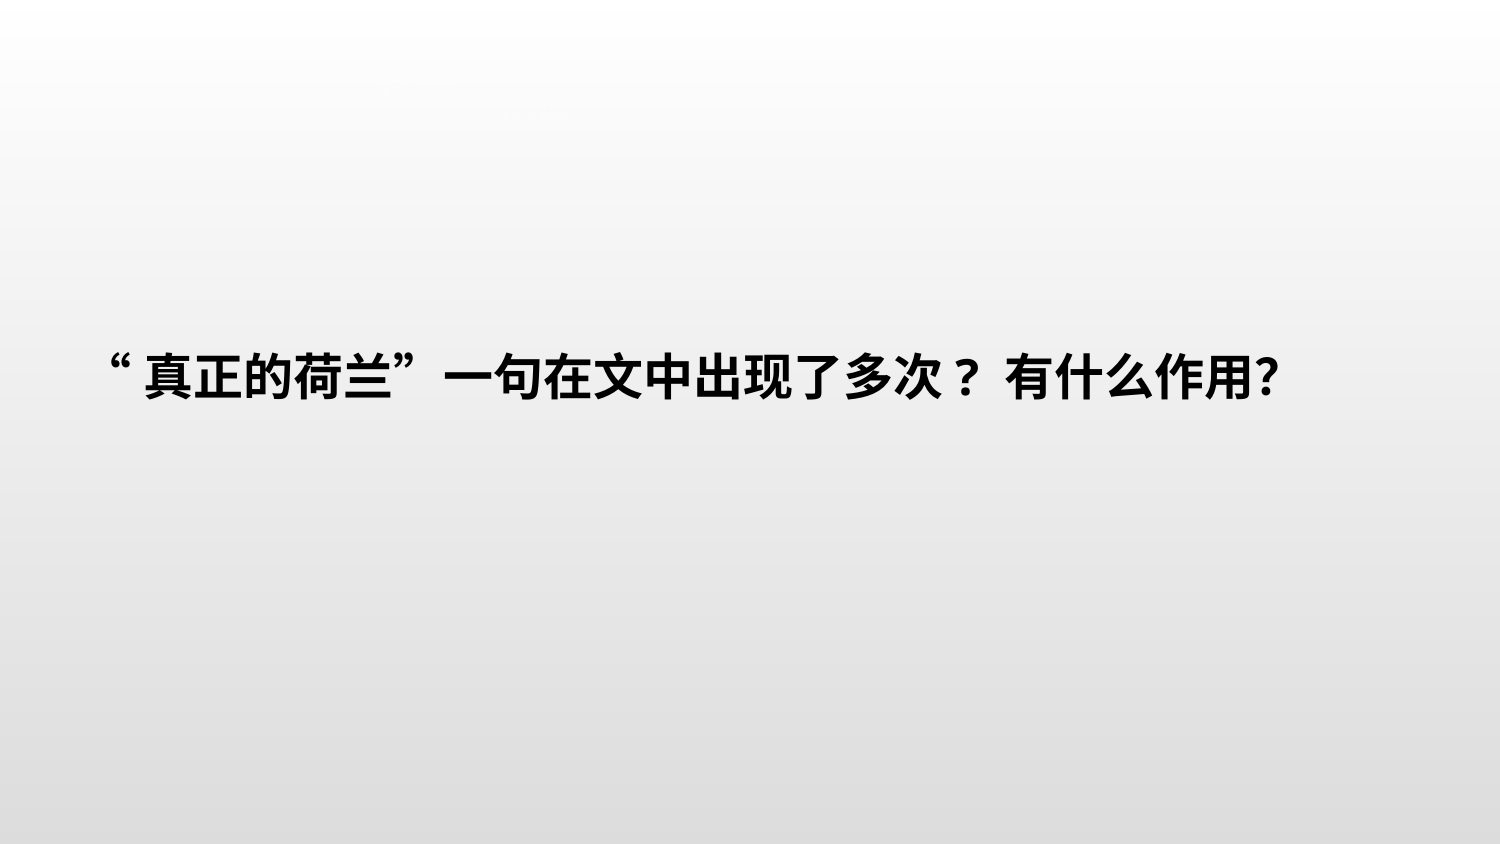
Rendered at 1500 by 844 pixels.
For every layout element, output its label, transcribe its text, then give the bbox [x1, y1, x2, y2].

text_box “真正的荷兰”一句在文中出现了多次? 有什么作用？ [47, 279, 1485, 411]
